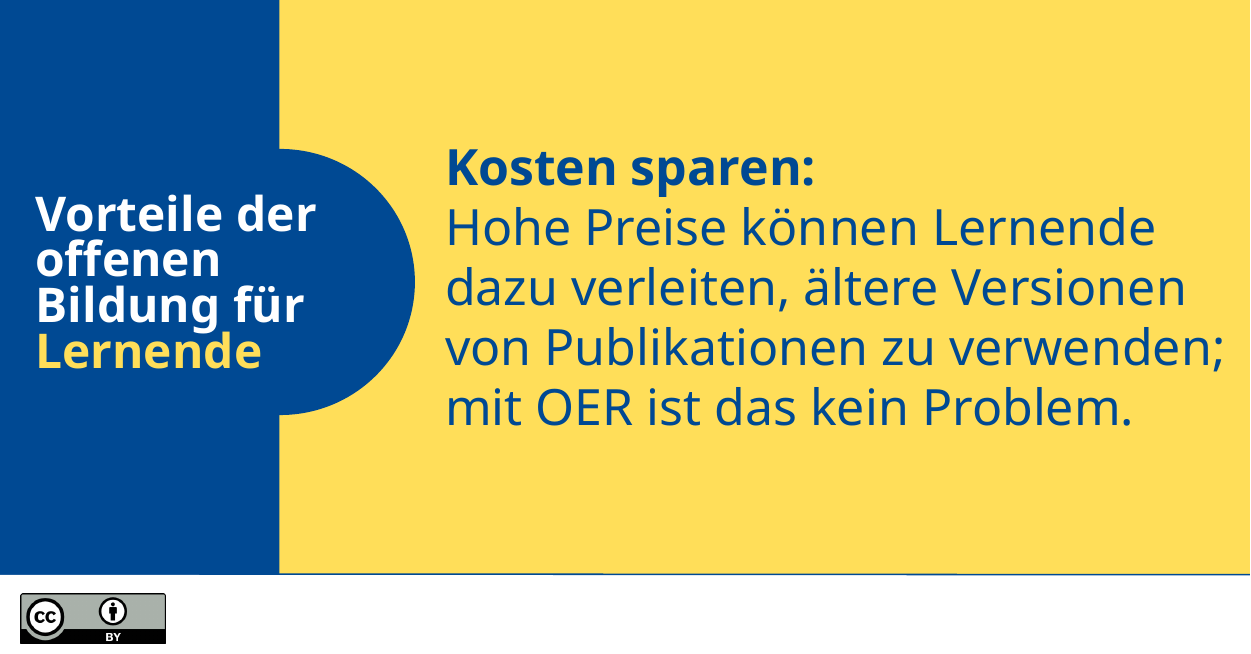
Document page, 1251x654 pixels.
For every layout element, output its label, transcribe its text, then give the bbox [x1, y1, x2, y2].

text_box [195, 148, 415, 389]
text_box [0, 0, 280, 573]
text_box Kosten sparen: Hohe Preise können Lernende dazu verleiten, ältere Versionen von Publikationen zu verwenden; mit OER ist das kein Problem. [430, 120, 1250, 451]
picture [20, 592, 166, 645]
text_box [0, 582, 1250, 654]
text_box Vorteile der offenen Bildung für Lernende [20, 179, 361, 393]
text_box [206, 393, 355, 416]
